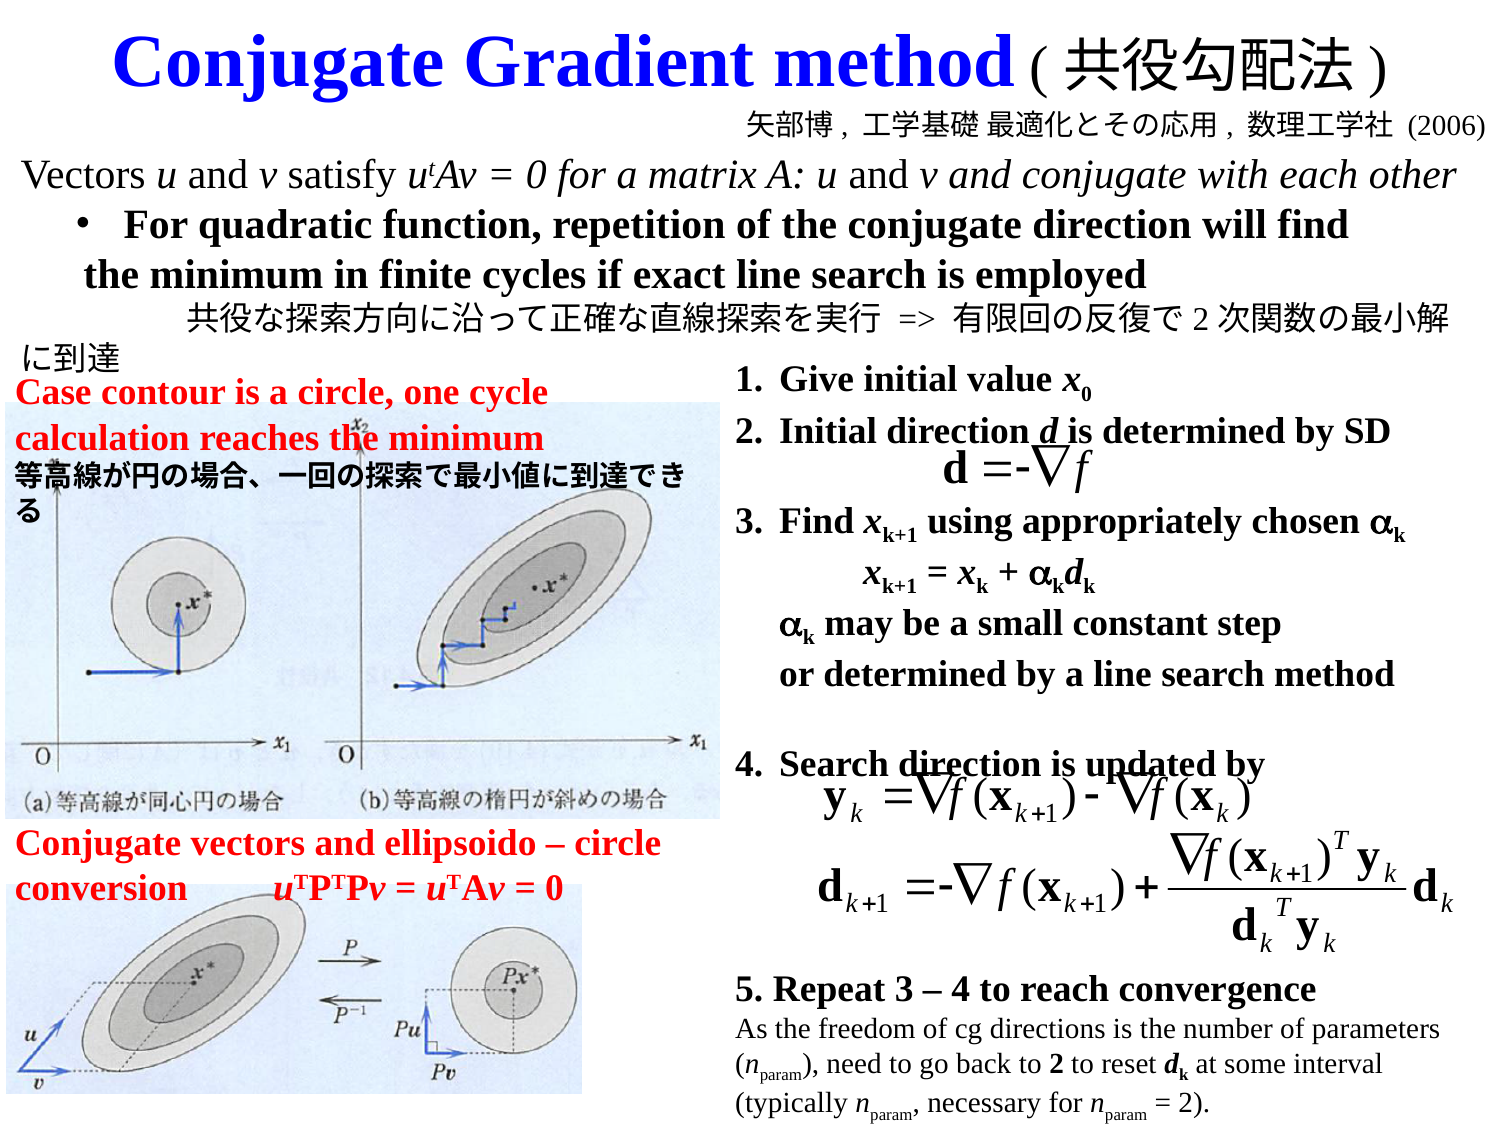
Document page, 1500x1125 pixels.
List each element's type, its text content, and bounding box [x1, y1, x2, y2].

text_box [815, 762, 1259, 835]
text_box Conjugate vectors and ellipsoido – circle conversion uTPTPv = uTAv = 0 [0, 820, 709, 916]
picture [6, 884, 582, 1095]
text_box Conjugate Gradient method (共役勾配法) [0, 0, 1500, 114]
text_box Vectors u and v satisfy utAv = 0 for a matrix A: u and v and conjugate with each other ・ For quadratic function, repetition of the conjugate direction will find the minimum in finite cycles if exact line search is employed 共役な探索方向に沿って正確な直線探索を実行 => 有限回の反復で2次関数の最小解に到達 [5, 139, 1483, 385]
text_box Case contour is a circle, one cycle calculation reaches the minimum 等高線が円の場合、一回の探索で最小値に到達できる [0, 360, 709, 407]
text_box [936, 440, 1108, 504]
picture [5, 402, 720, 819]
text_box Give initial value x0 Initial direction d is determined by SD Find xk+1 using appropriately chosen k xk+1 = xk + kdk k may be a small constant step or determined by a line search method Search direction is updated by 5. Repeat 3 – 4 to reach convergence As the freedom of cg directions is the number of parameters (nparam), need to go back to 2 to reset dk at some interval (typically nparam, necessary for nparam = 2). Note: Independent dk and the possible cycle number are limited to the parameter number di (i = 1, …, k-1) => dk must be reset at some cycles [720, 347, 1500, 1125]
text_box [811, 817, 1464, 965]
text_box 矢部博, 工学基礎 最適化とその応用, 数理工学社 (2006) [513, 98, 1500, 149]
